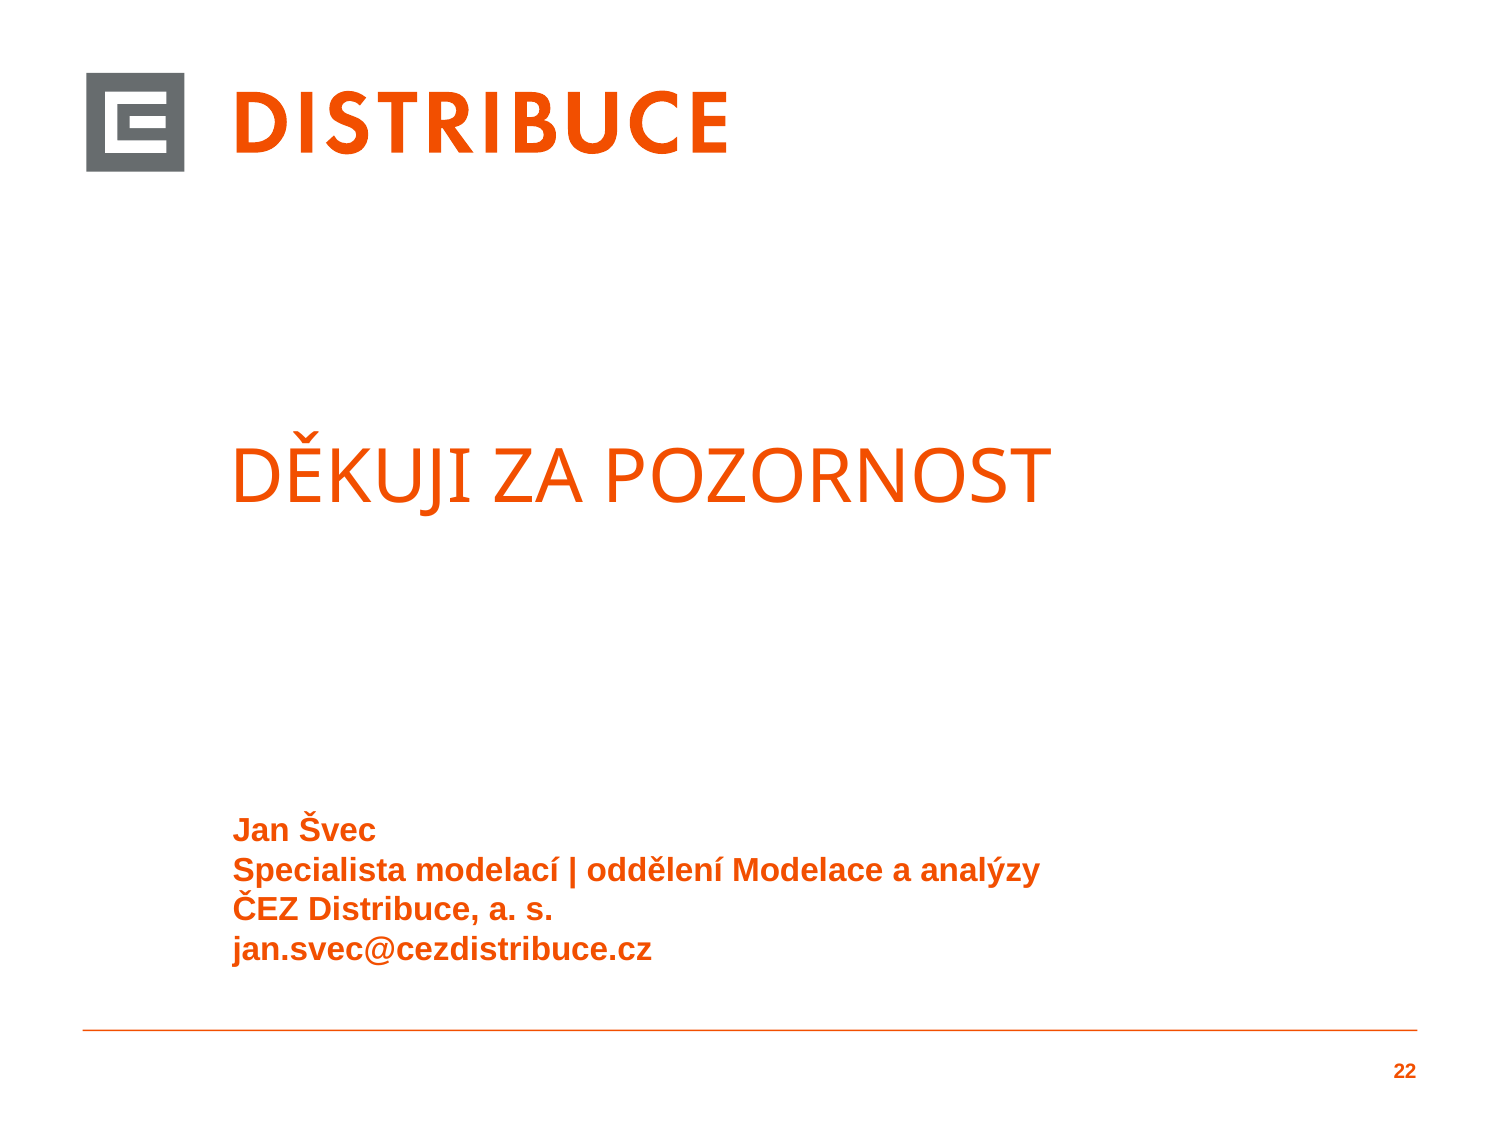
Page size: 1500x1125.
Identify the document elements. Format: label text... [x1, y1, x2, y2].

slide_number 21 [1365, 1044, 1417, 1097]
list Jan Švec Specialista modelací | oddělení Modelace a analýzy ČEZ Distribuce, a. s. jan.svec@cezdistribuce.cz [232, 808, 1081, 988]
title Děkuji za pozornost [229, 413, 1418, 511]
